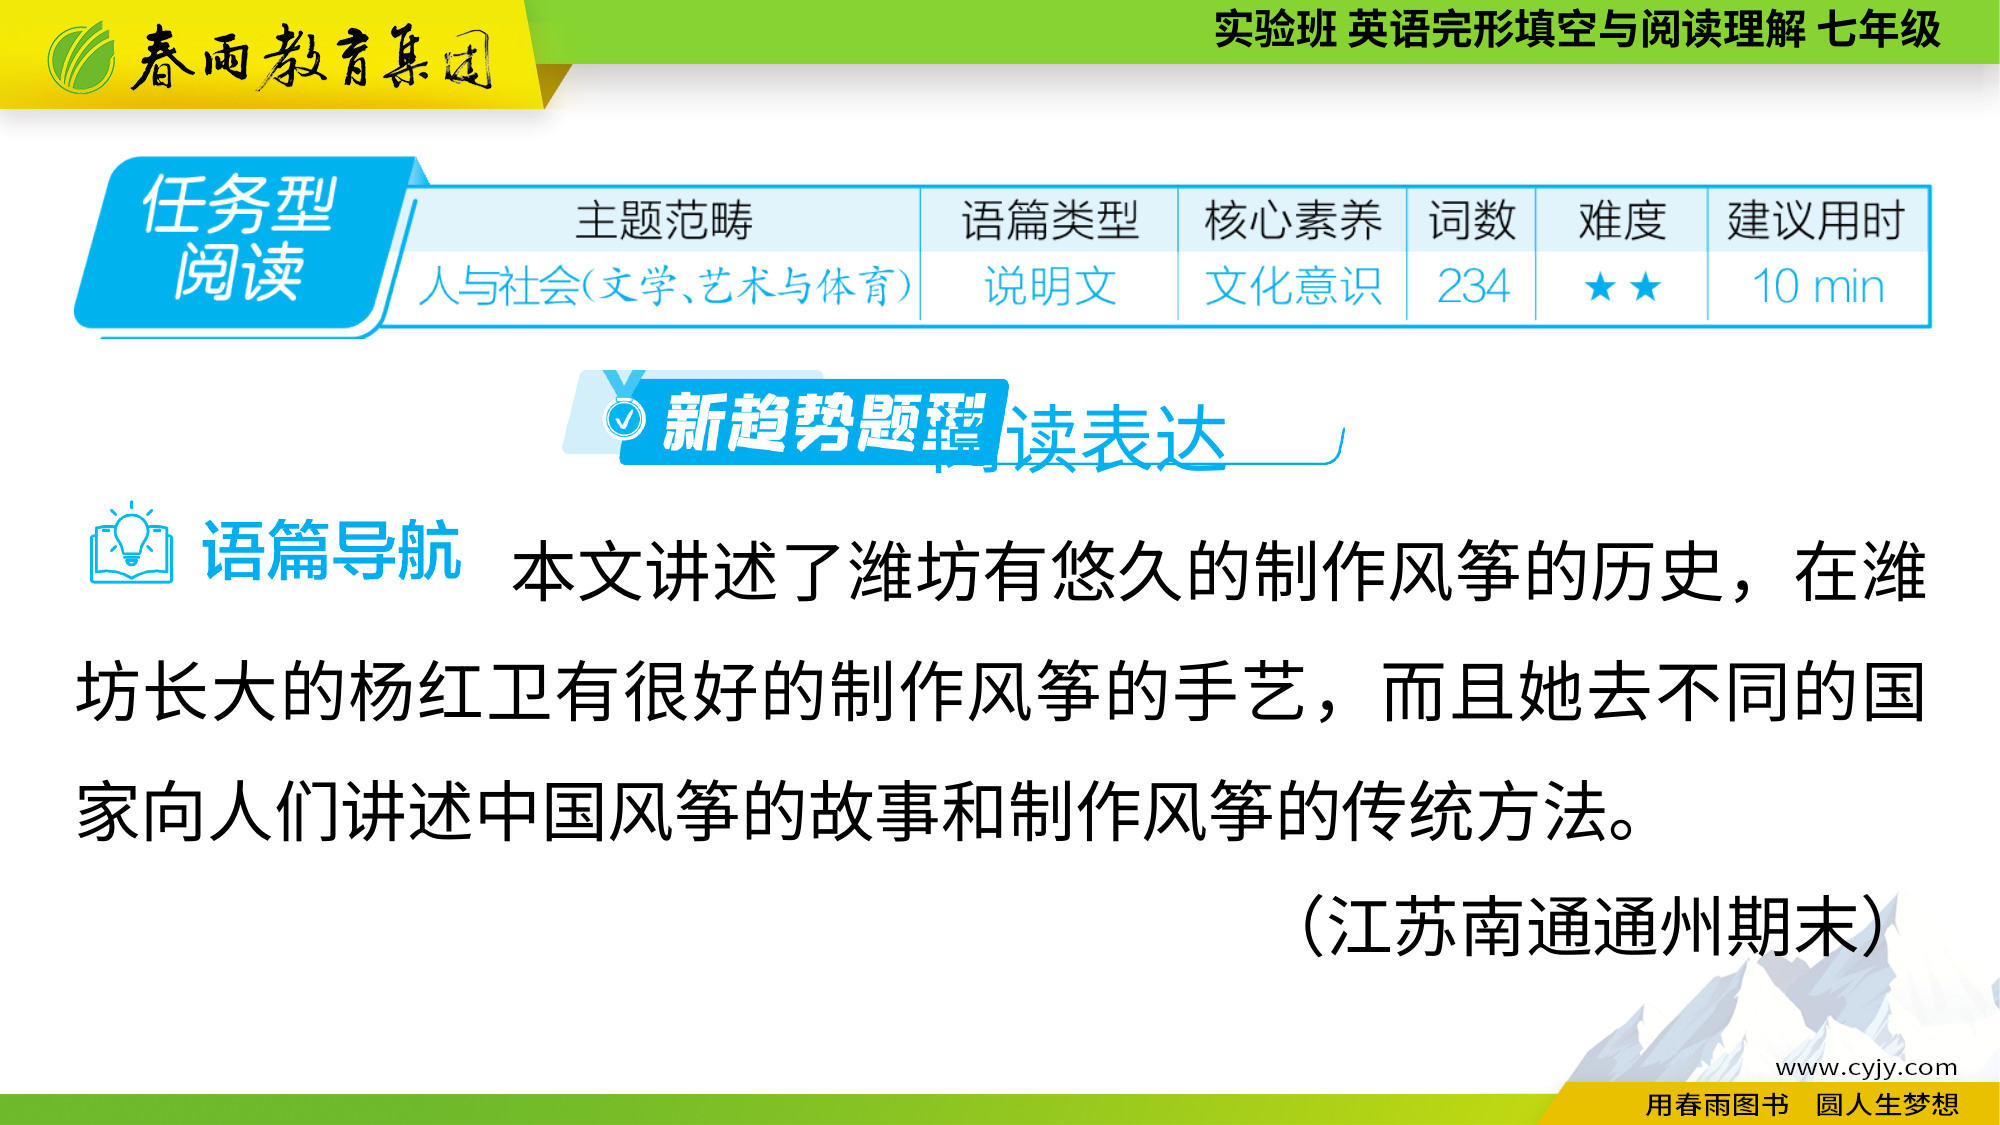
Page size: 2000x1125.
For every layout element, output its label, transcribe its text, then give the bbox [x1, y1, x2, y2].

picture [0, 0, 2000, 1125]
list 本文讲述了潍坊有悠久的制作风筝的历史，在潍坊长大的杨红卫有很好的制作风筝的手艺，而且她去不同的国家向人们讲述中国风筝的故事和制作风筝的传统方法。 [59, 482, 1944, 846]
text_box 阅读表达 [59, 351, 1944, 482]
text_box （江苏南通通州期末） [57, 837, 1942, 973]
